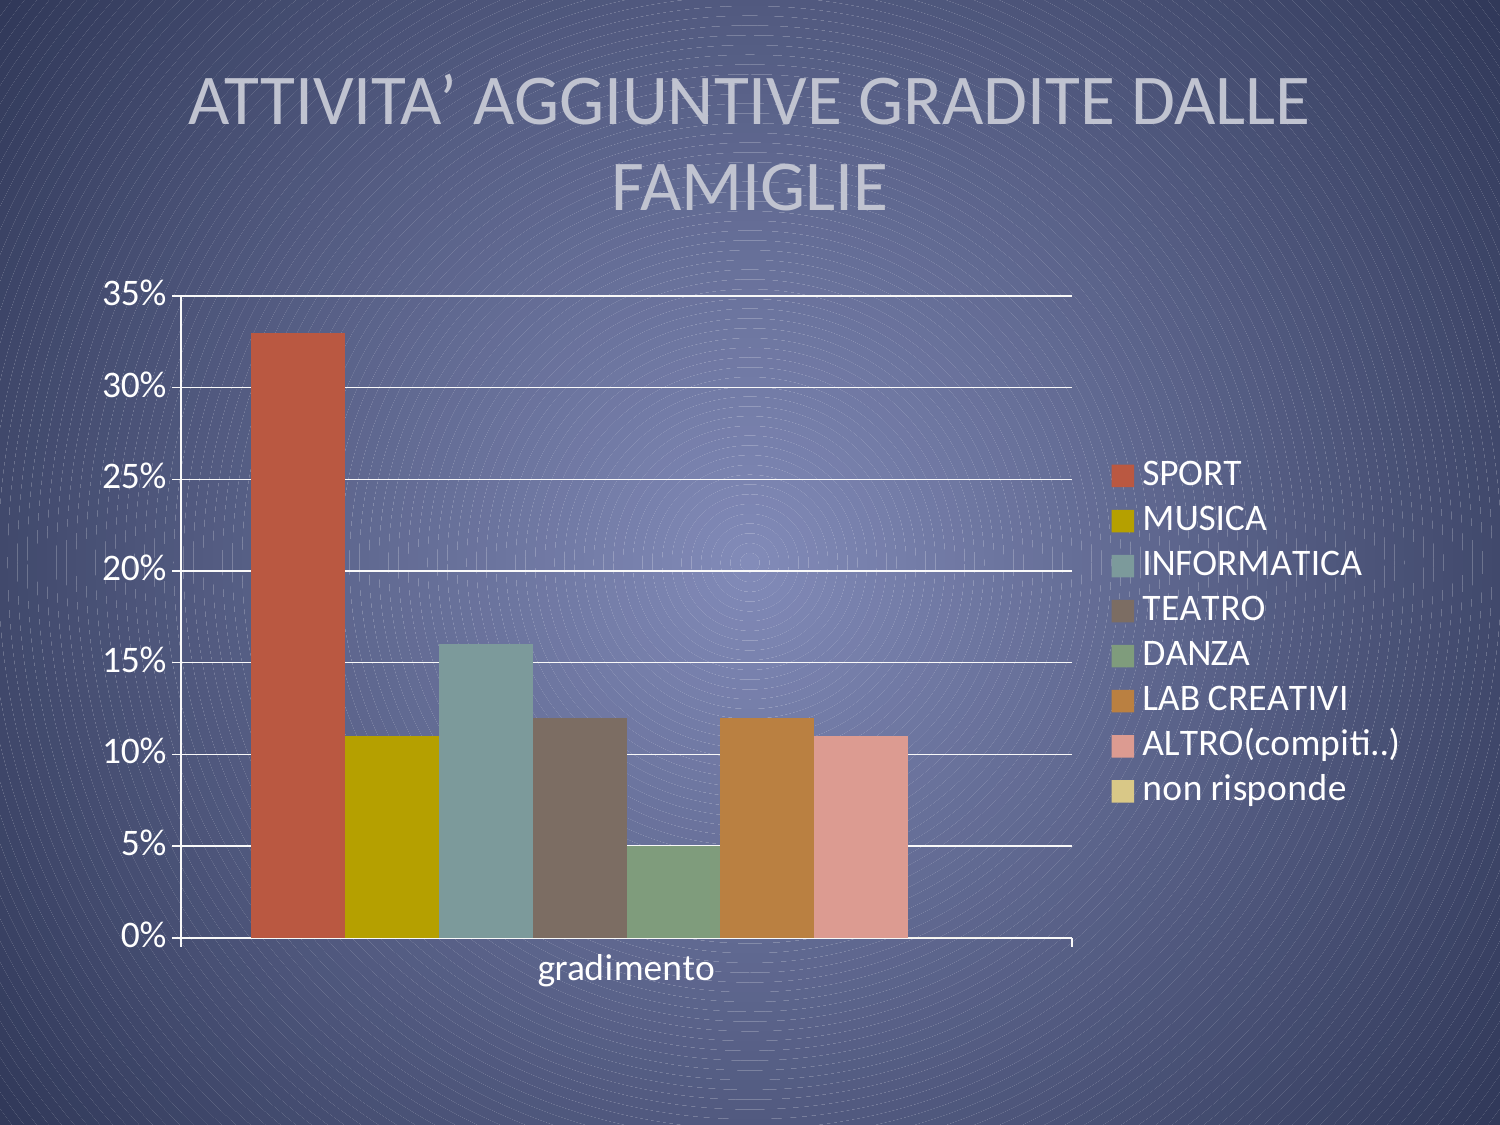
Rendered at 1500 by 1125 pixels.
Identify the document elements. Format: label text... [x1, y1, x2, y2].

chart [74, 262, 1426, 1006]
title ATTIVITA’ AGGIUNTIVE GRADITE DALLE FAMIGLIE [75, 45, 1425, 233]
